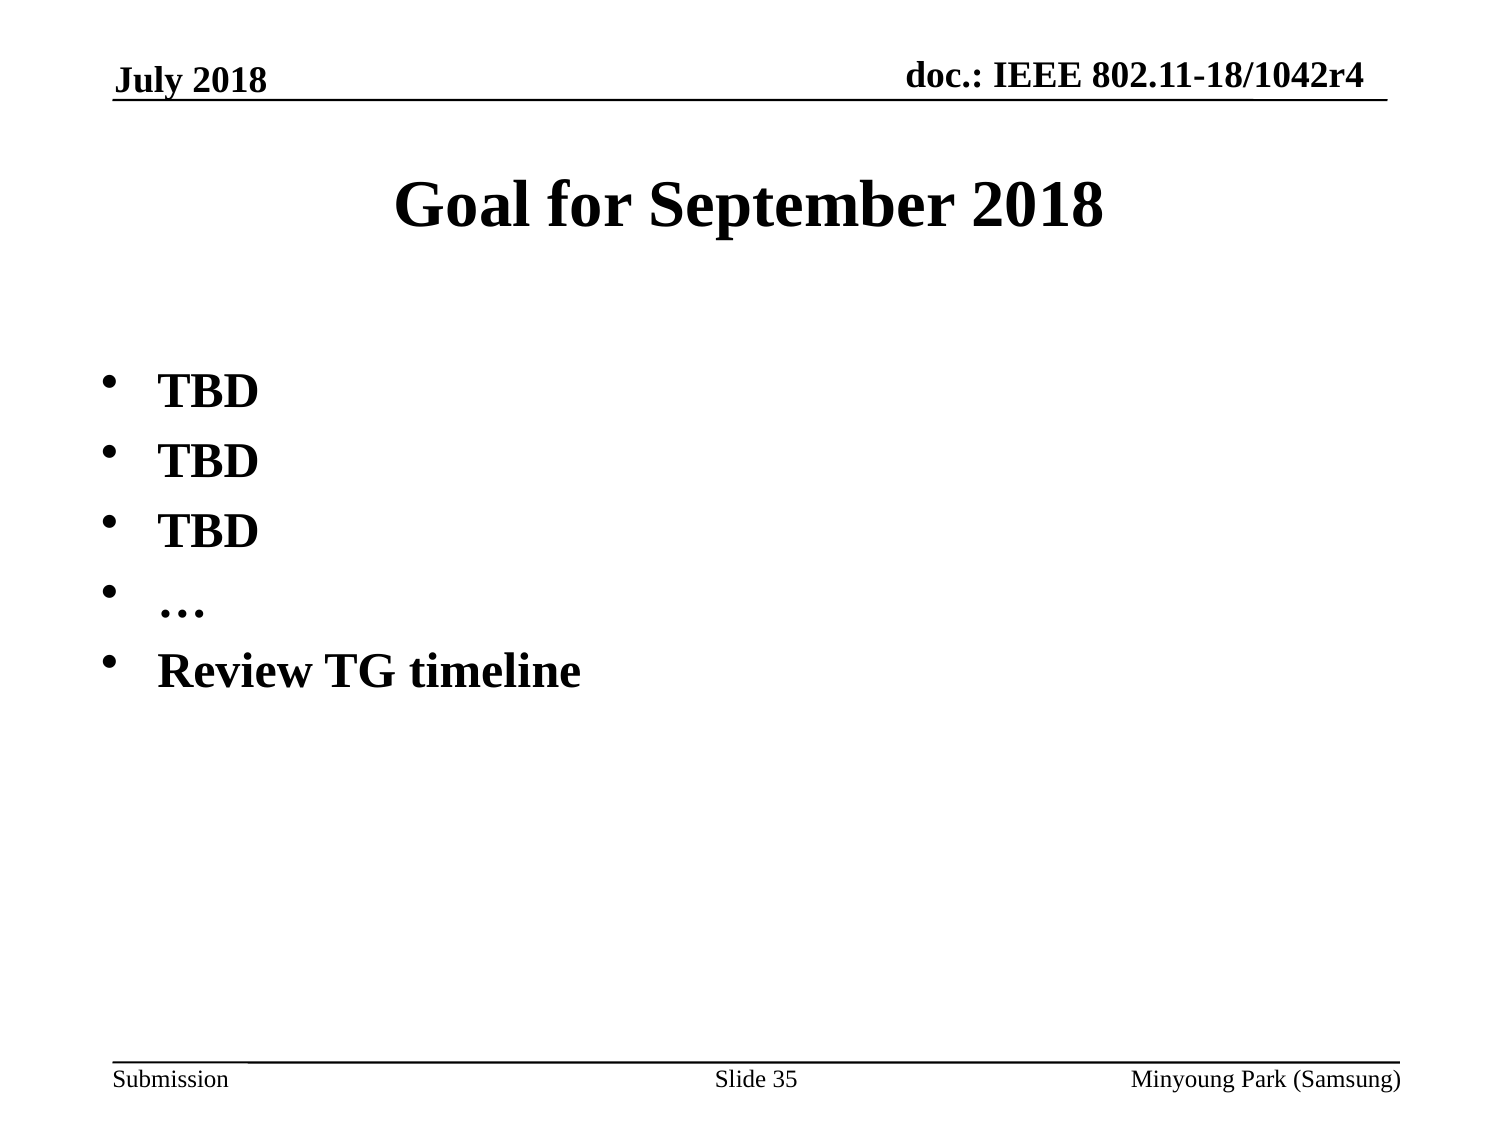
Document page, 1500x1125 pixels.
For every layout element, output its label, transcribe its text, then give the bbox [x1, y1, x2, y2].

title Goal for September 2018 [112, 112, 1388, 288]
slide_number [114, 54, 335, 101]
footer Minyoung Park (Samsung) [949, 1061, 1402, 1093]
slide_number Slide 35 [712, 1061, 800, 1093]
list TBD TBD TBD … Review TG timeline [85, 350, 1425, 1025]
